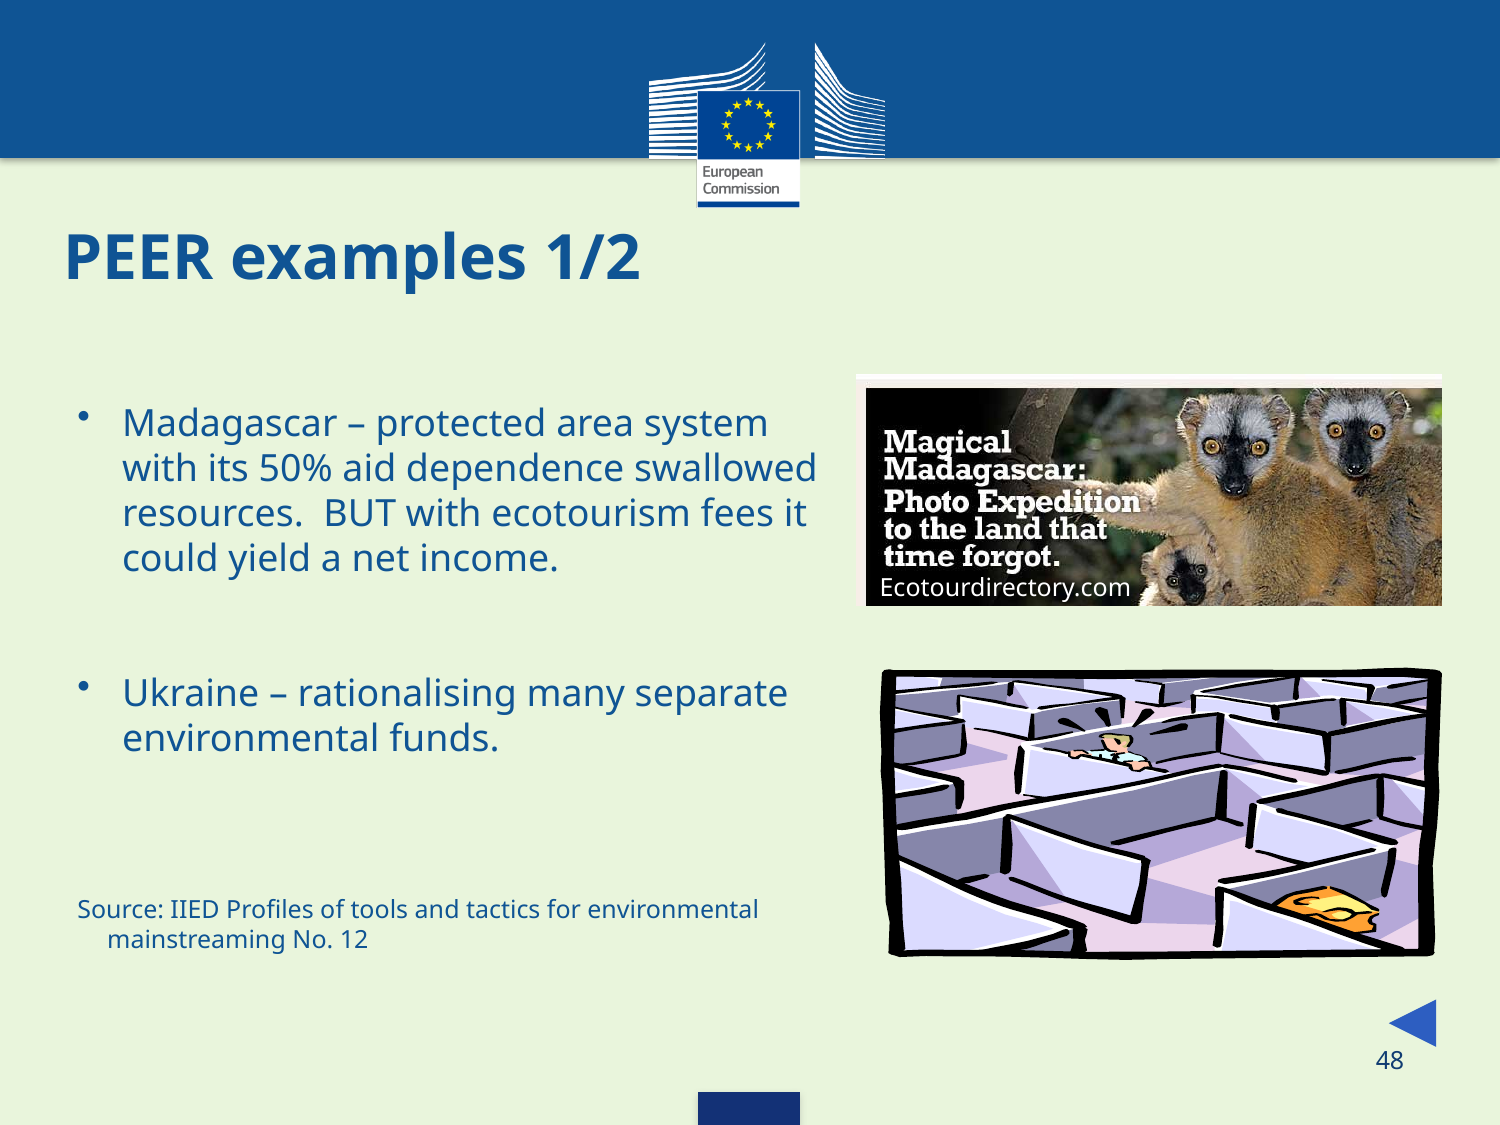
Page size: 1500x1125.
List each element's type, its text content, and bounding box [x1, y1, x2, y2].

text_box Madagascar – protected area system with its 50% aid dependence swallowed resources. BUT with ecotourism fees it could yield a net income. Ukraine – rationalising many separate environmental funds. Source: IIED Profiles of tools and tactics for environmental mainstreaming No. 12 [62, 391, 843, 961]
picture [879, 665, 1447, 963]
title PEER examples 1/2 [0, 153, 1341, 356]
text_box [855, 374, 1442, 610]
text_box [1388, 999, 1437, 1047]
picture [649, 42, 885, 153]
